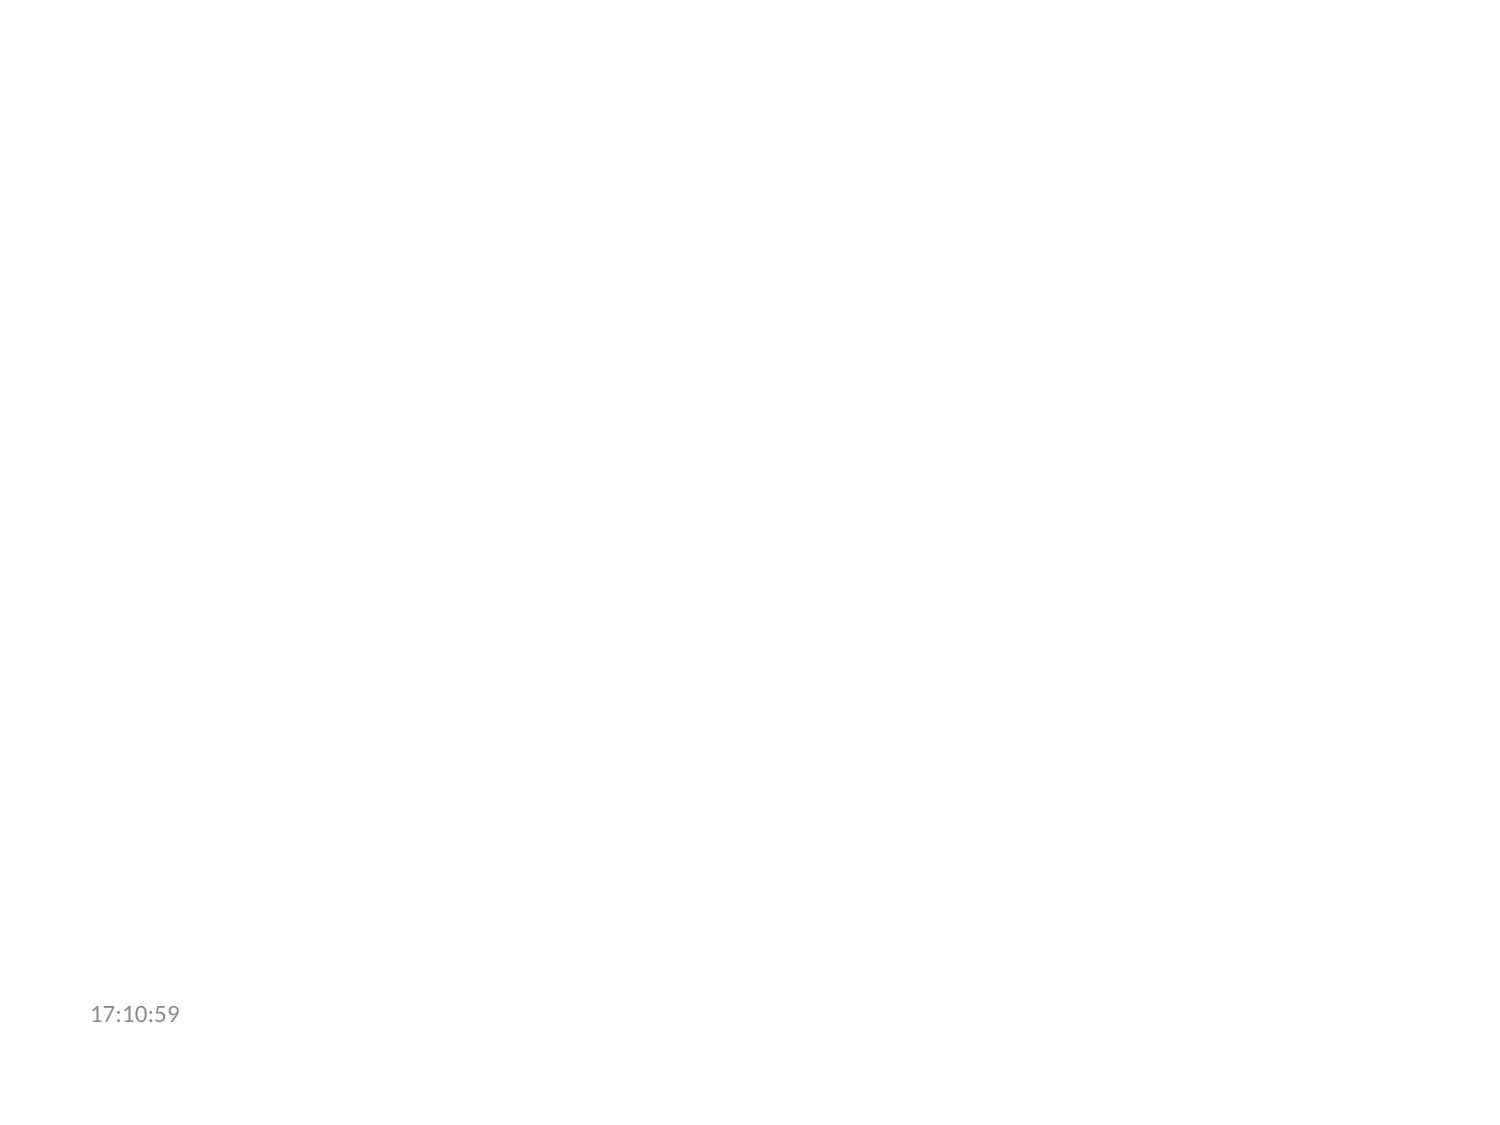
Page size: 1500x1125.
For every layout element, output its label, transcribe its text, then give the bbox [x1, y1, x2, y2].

text_box 15:35:09 [75, 982, 425, 1043]
